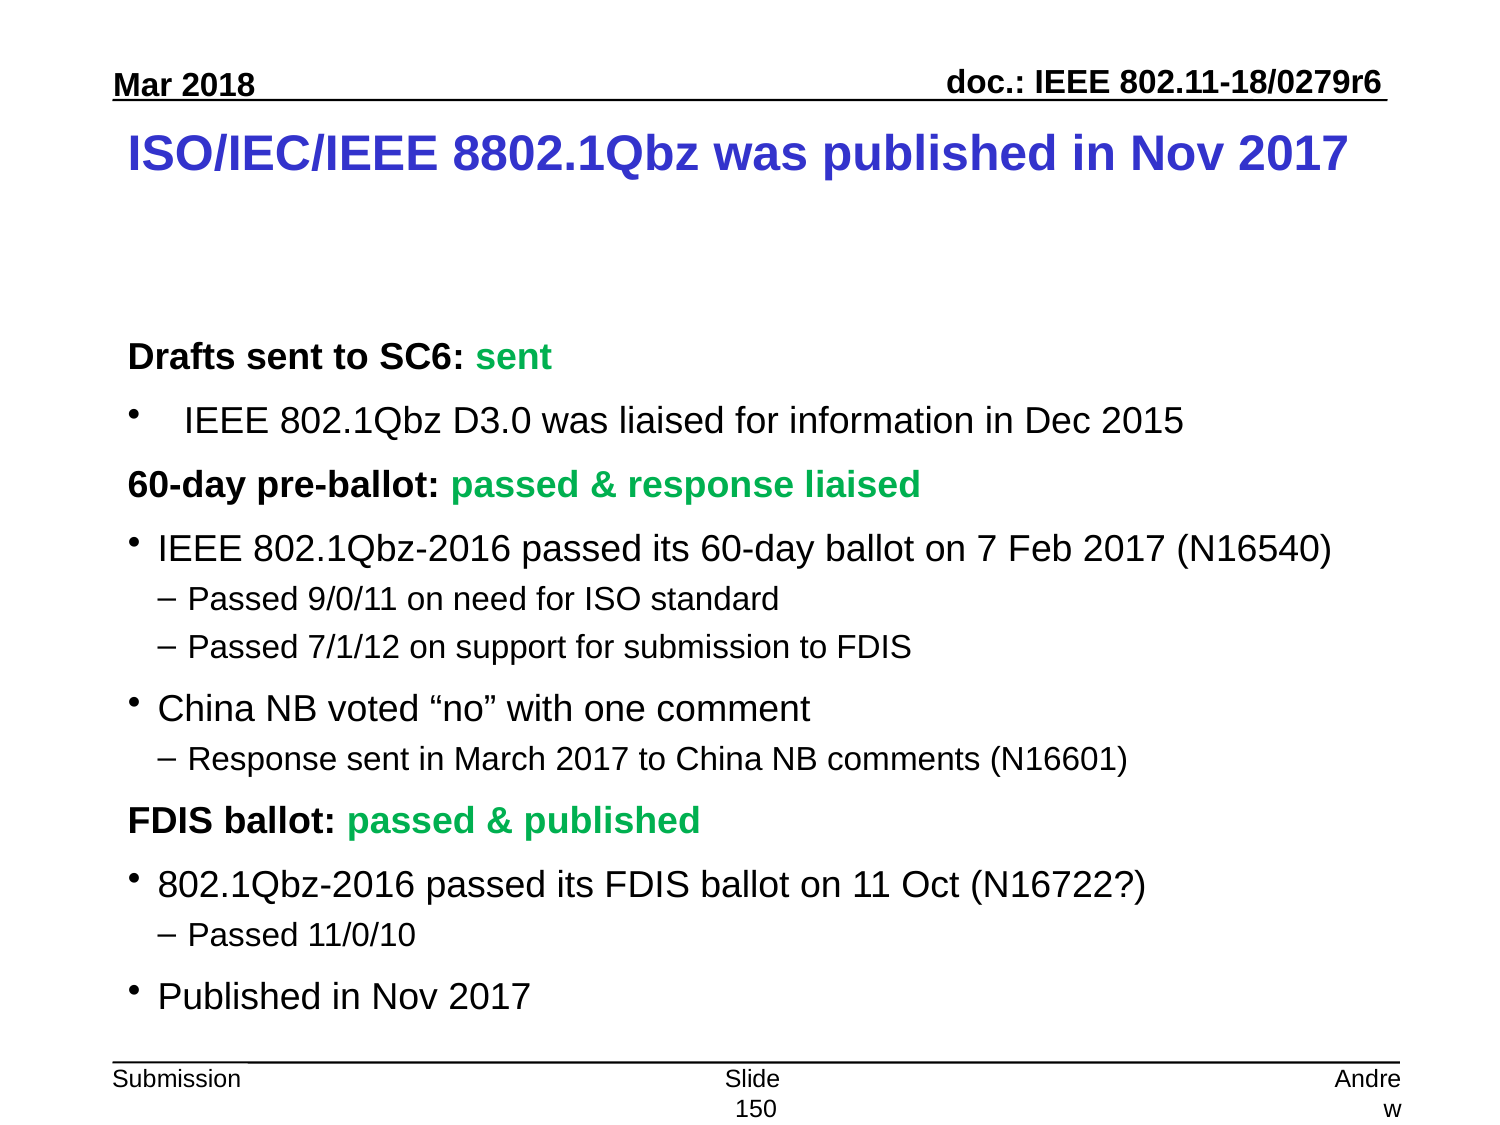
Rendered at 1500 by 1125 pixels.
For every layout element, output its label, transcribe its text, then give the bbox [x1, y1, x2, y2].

title ISO/IEC/IEEE 8802.1Qbz was published in Nov 2017 [112, 112, 1388, 288]
list Drafts sent to SC6: sent IEEE 802.1Qbz D3.0 was liaised for information in Dec 2015 60-day pre-ballot: passed & response liaised IEEE 802.1Qbz-2016 passed its 60-day ballot on 7 Feb 2017 (N16540) Passed 9/0/11 on need for ISO standard Passed 7/1/12 on support for submission to FDIS China NB voted “no” with one comment Response sent in March 2017 to China NB comments (N16601) FDIS ballot: passed & published 802.1Qbz-2016 passed its FDIS ballot on 11 Oct (N16722?) Passed 11/0/10 Published in Nov 2017 [112, 324, 1388, 1000]
footer Andrew Myles, Cisco [1320, 1061, 1402, 1093]
slide_number Slide 150 [709, 1061, 803, 1093]
